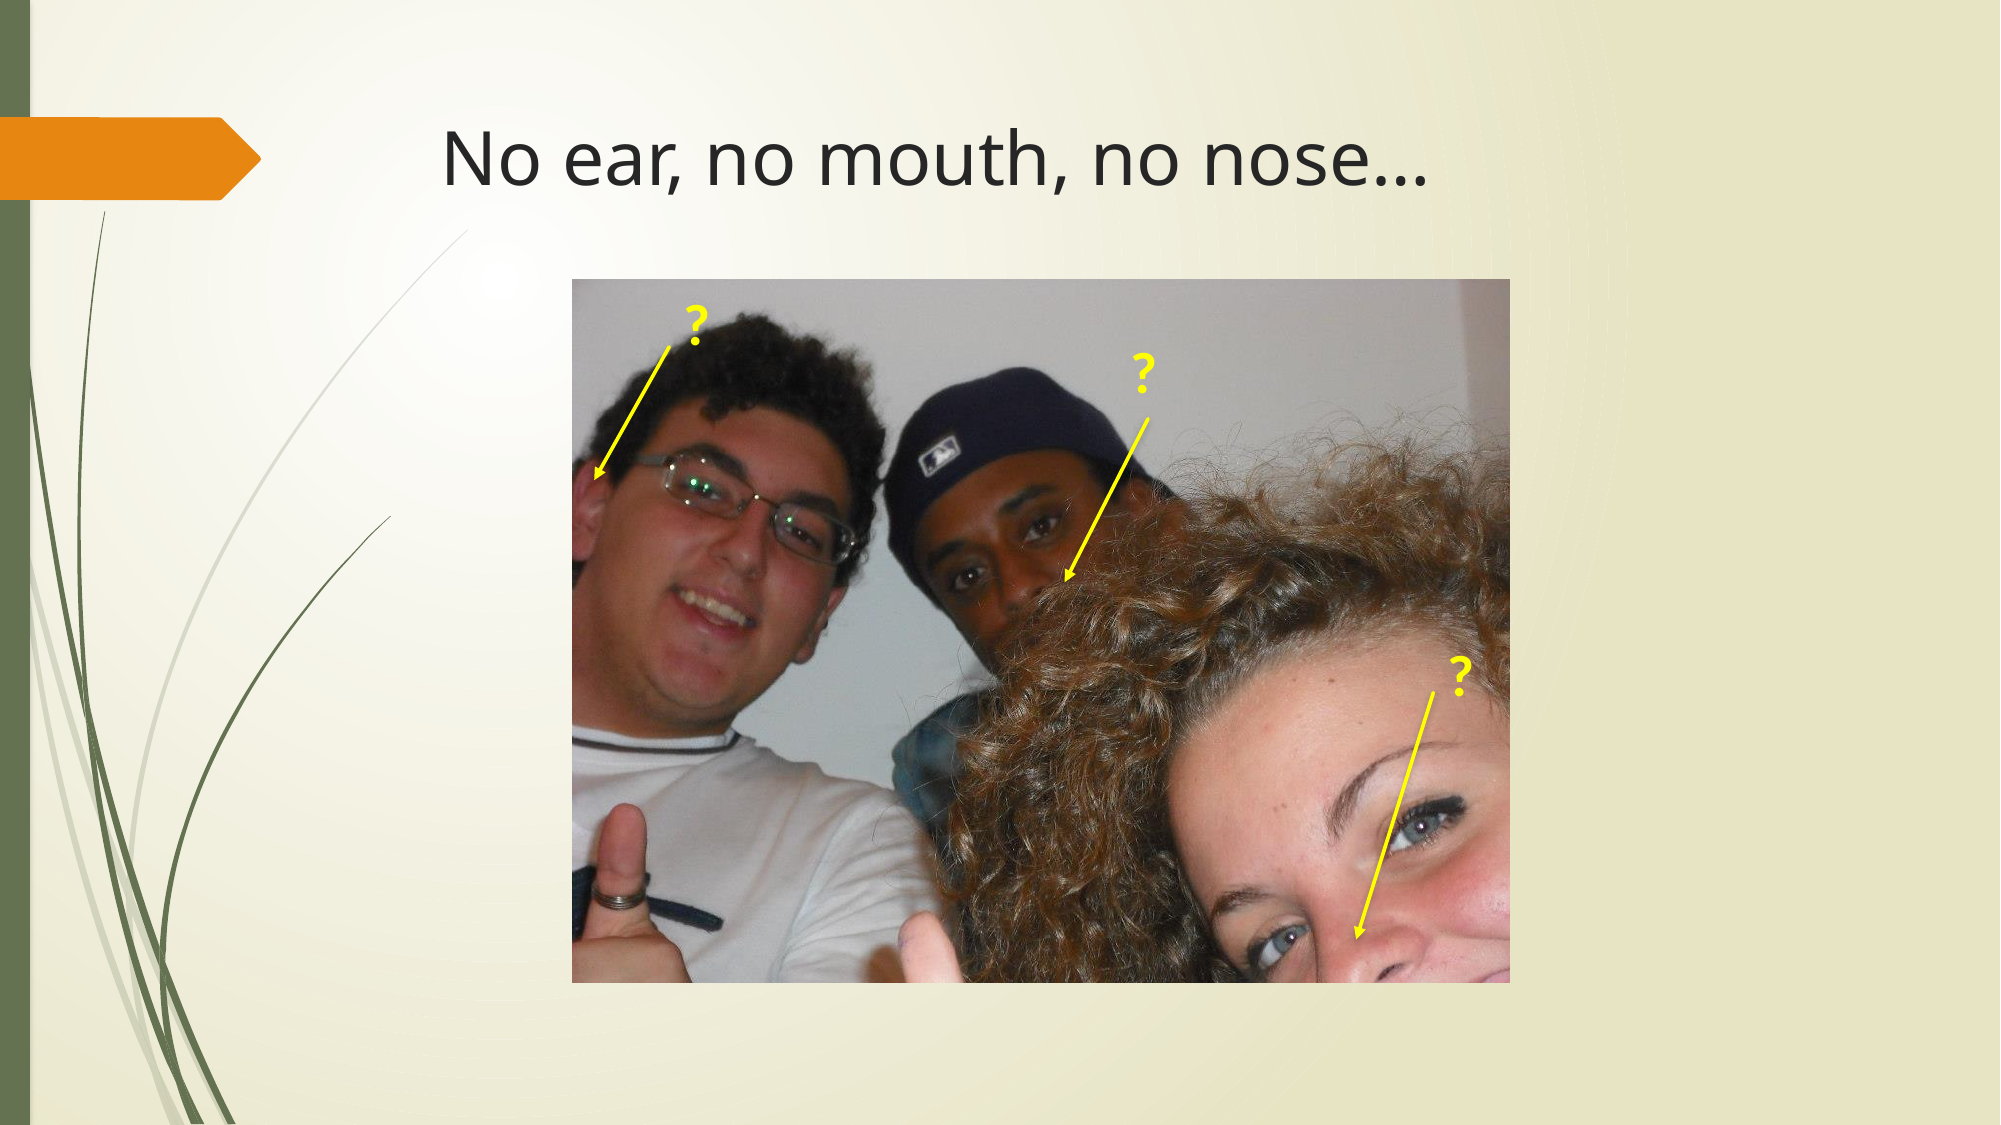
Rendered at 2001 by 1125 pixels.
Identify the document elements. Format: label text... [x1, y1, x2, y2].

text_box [1355, 692, 1434, 940]
title No ear, no mouth, no nose… [425, 102, 1888, 313]
picture [571, 279, 1510, 983]
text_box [593, 346, 670, 481]
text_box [1064, 418, 1149, 583]
